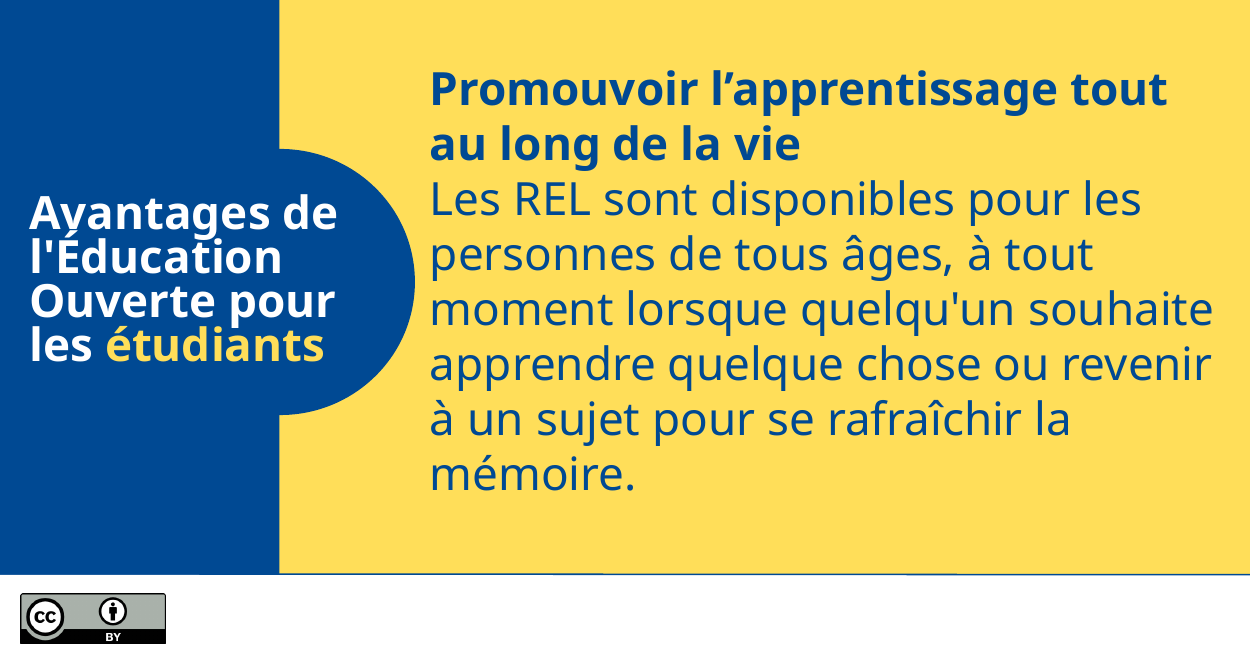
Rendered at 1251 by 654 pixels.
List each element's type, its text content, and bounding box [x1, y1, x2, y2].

text_box [0, 582, 1250, 654]
text_box [195, 148, 415, 416]
picture [20, 592, 166, 645]
text_box Avantages de l'Éducation Ouverte pour les étudiants [14, 179, 355, 385]
text_box [0, 0, 280, 573]
text_box Promouvoir l’apprentissage tout au long de la vie Les REL sont disponibles pour les personnes de tous âges, à tout moment lorsque quelqu'un souhaite apprendre quelque chose ou revenir à un sujet pour se rafraîchir la mémoire. [414, 44, 1250, 515]
